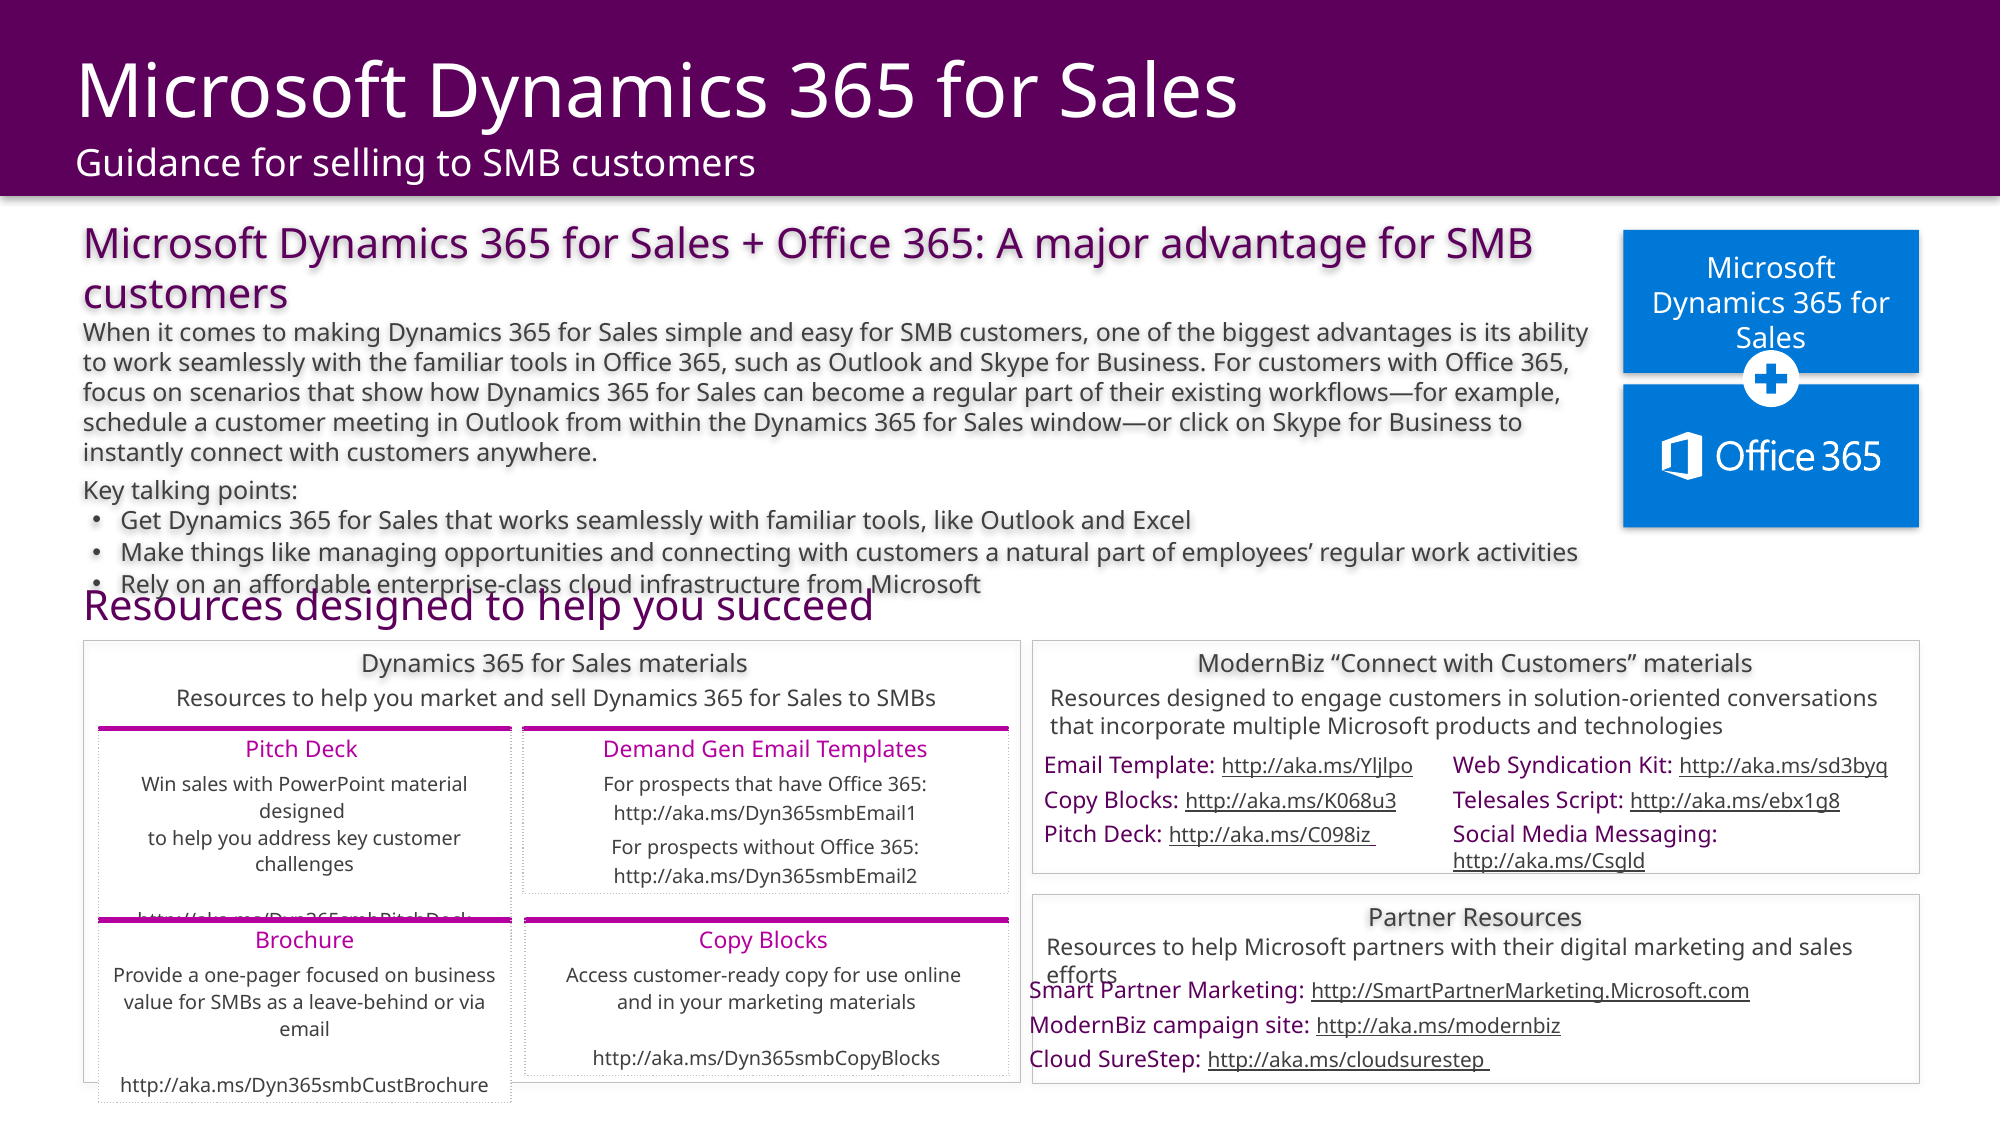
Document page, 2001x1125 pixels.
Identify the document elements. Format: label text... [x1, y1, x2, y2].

text_box Partner Resources [1031, 893, 1920, 1084]
text_box Smart Partner Marketing: http://SmartPartnerMarketing.Microsoft.com ModernBiz campaign site: http://aka.ms/modernbiz Cloud SureStep: http://aka.ms/cloudsurestep [1014, 968, 1765, 1081]
text_box Microsoft Dynamics 365 for Sales Guidance for selling to SMB customers [0, 0, 2000, 196]
text_box Resources designed to engage customers in solution-oriented conversations that incorporate multiple Microsoft products and technologies [1035, 676, 1919, 747]
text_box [1623, 229, 1920, 528]
text_box Resources to help Microsoft partners with their digital marketing and sales efforts [1031, 925, 1915, 996]
text_box ModernBiz “Connect with Customers” materials [1031, 640, 1920, 874]
text_box Microsoft Dynamics 365 for Sales + Office 365: A major advantage for SMB customers When it comes to making Dynamics 365 for Sales simple and easy for SMB customers, one of the biggest advantages is its ability to work seamlessly with the familiar tools in Office 365, such as Outlook and Skype for Business. For customers with Office 365, focus on scenarios that show how Dynamics 365 for Sales can become a regular part of their existing workflows—for example, schedule a customer meeting in Outlook from within the Dynamics 365 for Sales window—or click on Skype for Business to instantly connect with customers anywhere. Key talking points: Get Dynamics 365 for Sales that works seamlessly with familiar tools, like Outlook and Excel Make things like managing opportunities and connecting with customers a natural part of employees’ regular work activities Rely on an affordable enterprise-class cloud infrastructure from Microsoft [82, 216, 1596, 576]
text_box Resources to help you market and sell Dynamics 365 for Sales to SMBs [161, 676, 953, 719]
table_header Brochure Provide a one-pager focused on business value for SMBs as a leave-behind or via email http://aka.ms/Dyn365smbCustBrochure [98, 923, 511, 1102]
table_header Pitch Deck Win sales with PowerPoint material designed to help you address key customer challenges http://aka.ms/Dyn365smbPitchDeck [98, 731, 511, 917]
text_box Dynamics 365 for Sales materials [82, 640, 1021, 1083]
table_header Demand Gen Email Templates For prospects that have Office 365: http://aka.ms/Dyn365smbEmail1 For prospects without Office 365: http://aka.ms/Dyn365smbEmail2 [523, 731, 1008, 893]
text_box Email Template: http://aka.ms/Yljlpo Copy Blocks: http://aka.ms/K068u3 Pitch Deck: http://aka.ms/C098iz [1029, 743, 1428, 856]
table_header Copy Blocks Access customer-ready copy for use online and in your marketing materials http://aka.ms/Dyn365smbCopyBlocks [525, 923, 1008, 1075]
text_box Web Syndication Kit: http://aka.ms/sd3byq Telesales Script: http://aka.ms/ebx1g8 Social Media Messaging: http://aka.ms/Csgld [1438, 743, 1919, 884]
text_box Resources designed to help you succeed [83, 574, 1919, 632]
